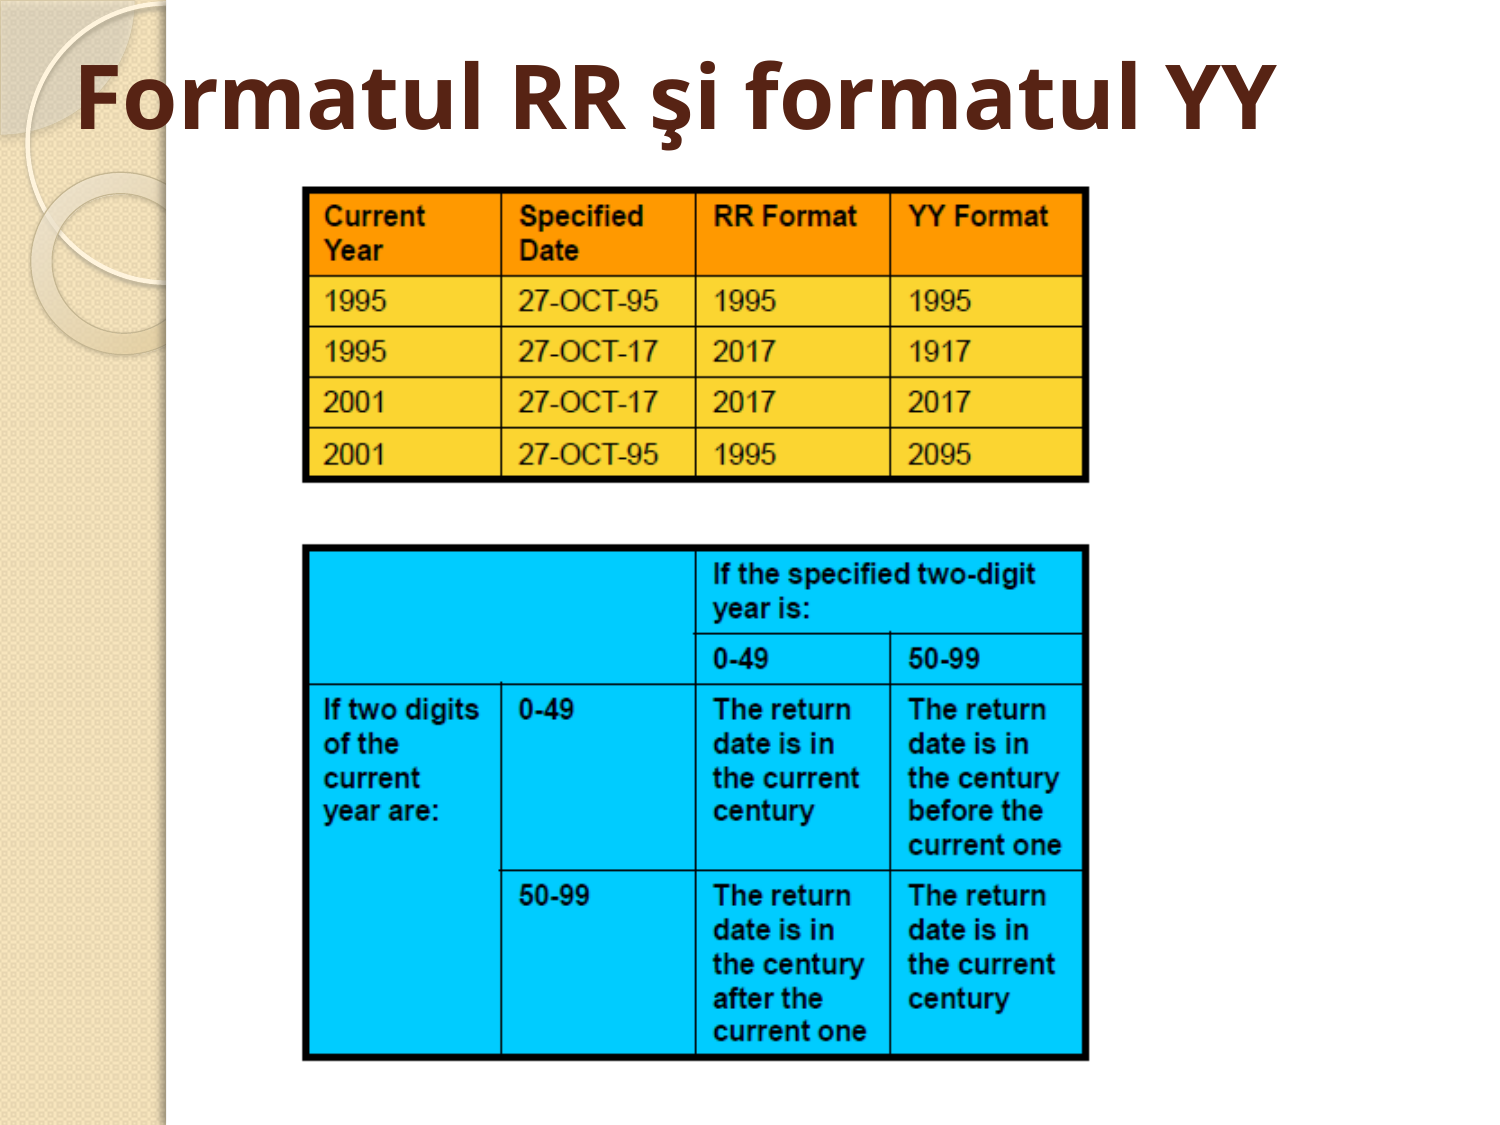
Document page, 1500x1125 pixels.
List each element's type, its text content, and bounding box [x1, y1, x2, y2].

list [234, 161, 1137, 1125]
title Formatul RR şi formatul YY [58, 0, 1409, 188]
